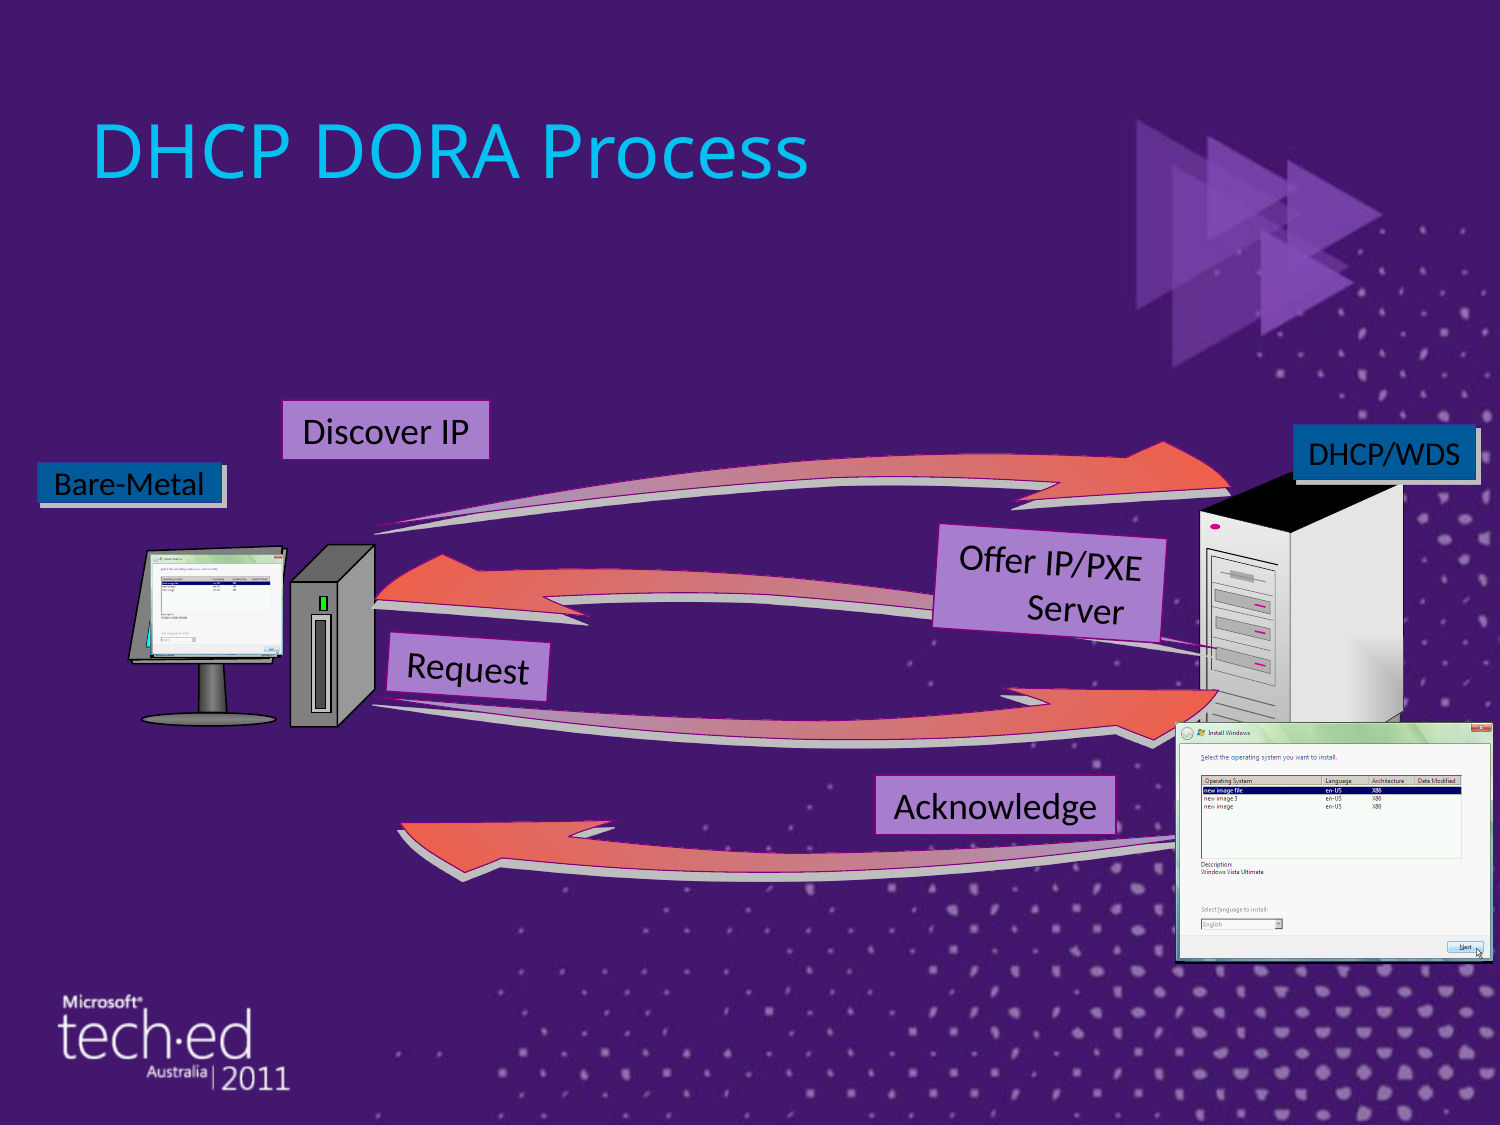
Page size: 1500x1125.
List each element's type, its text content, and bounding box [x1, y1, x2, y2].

text_box [379, 687, 1194, 741]
text_box Bare-Metal [37, 462, 222, 503]
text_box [99, 537, 376, 727]
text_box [1199, 462, 1404, 720]
text_box Offer IP/PXE Server [931, 523, 1168, 644]
text_box Discover IP [281, 399, 491, 460]
text_box [1161, 636, 1194, 646]
text_box Request [385, 631, 551, 702]
picture [0, 0, 1500, 1125]
text_box [379, 553, 934, 617]
text_box DHCP/WDS [1293, 424, 1476, 480]
text_box Acknowledge [874, 774, 1117, 835]
title DHCP DORA Process [75, 54, 1425, 243]
text_box [400, 820, 1168, 873]
text_box [376, 440, 1200, 526]
